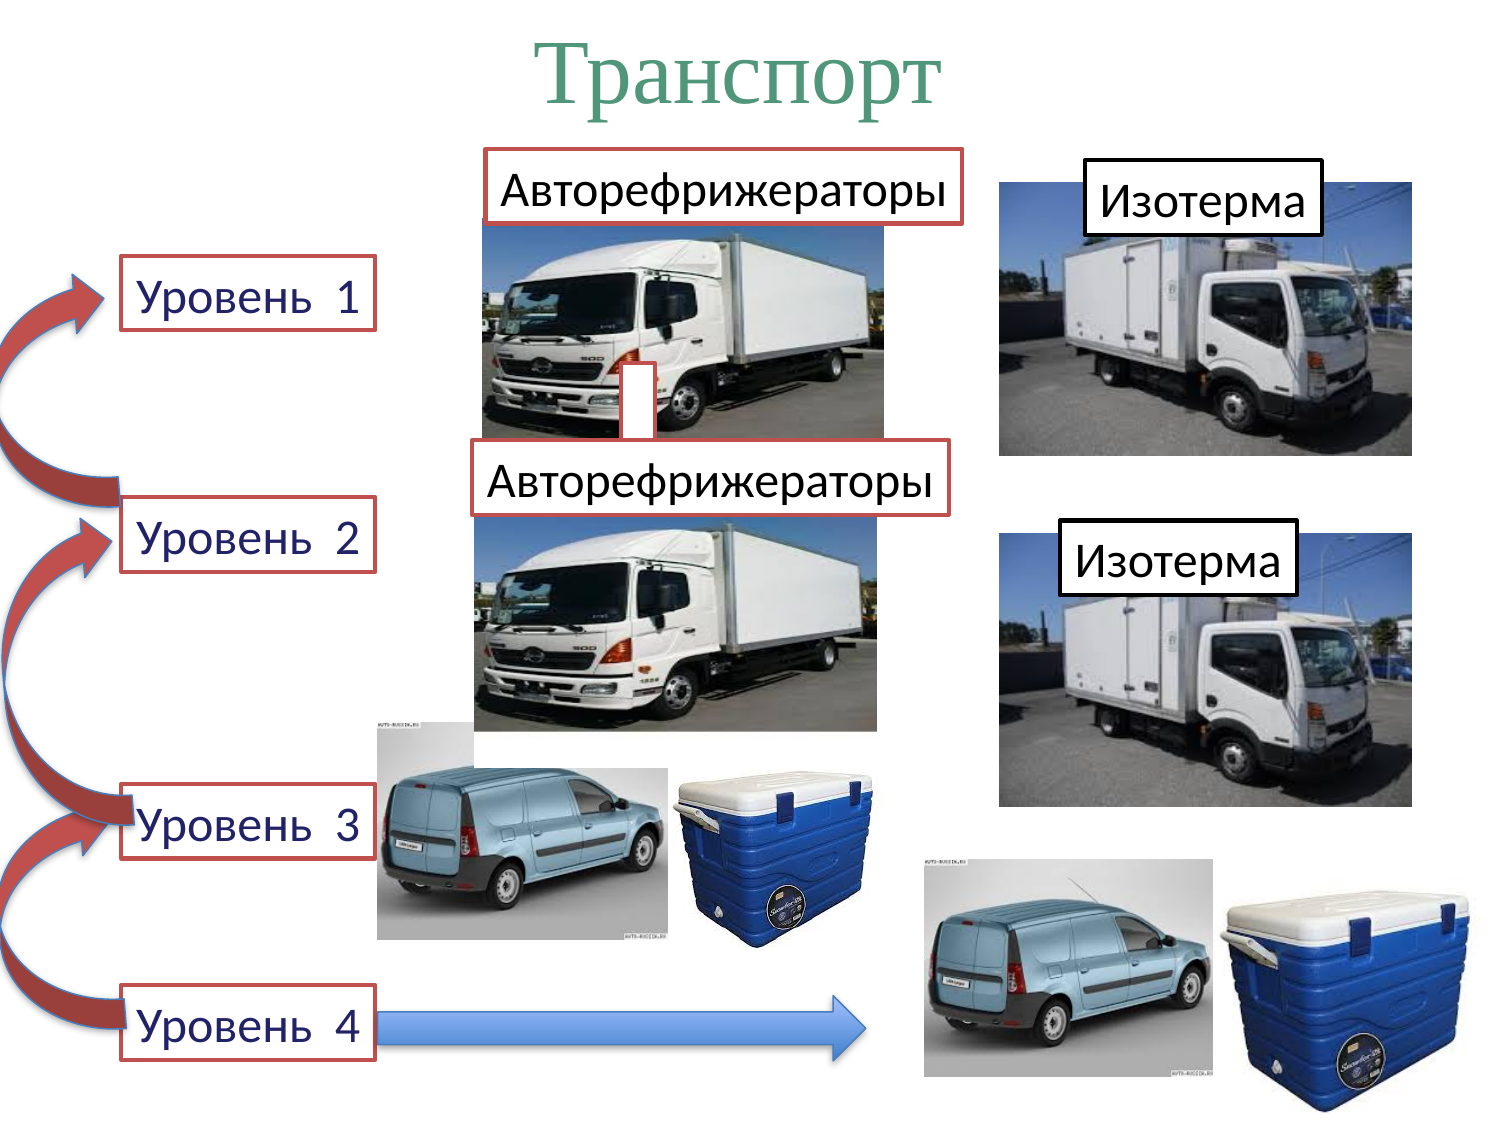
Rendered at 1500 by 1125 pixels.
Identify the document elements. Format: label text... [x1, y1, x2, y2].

text_box Уровень 1 [119, 254, 377, 332]
text_box Авторефрижераторы [483, 147, 964, 226]
picture [481, 218, 884, 479]
text_box Изотерма [1083, 158, 1324, 180]
text_box Уровень 3 [119, 782, 372, 861]
text_box [0, 273, 105, 385]
text_box [1, 517, 136, 826]
picture [377, 508, 886, 965]
text_box [376, 994, 867, 1062]
title Транспорт [51, 0, 1426, 161]
text_box Авторефрижераторы [470, 438, 951, 517]
picture [999, 533, 1412, 807]
picture [924, 859, 1487, 1125]
text_box [0, 417, 122, 508]
picture [999, 182, 1412, 457]
text_box Уровень 4 [119, 983, 377, 1062]
text_box Изотерма [1058, 518, 1299, 531]
text_box Уровень 2 [119, 495, 377, 574]
text_box [0, 815, 128, 1030]
